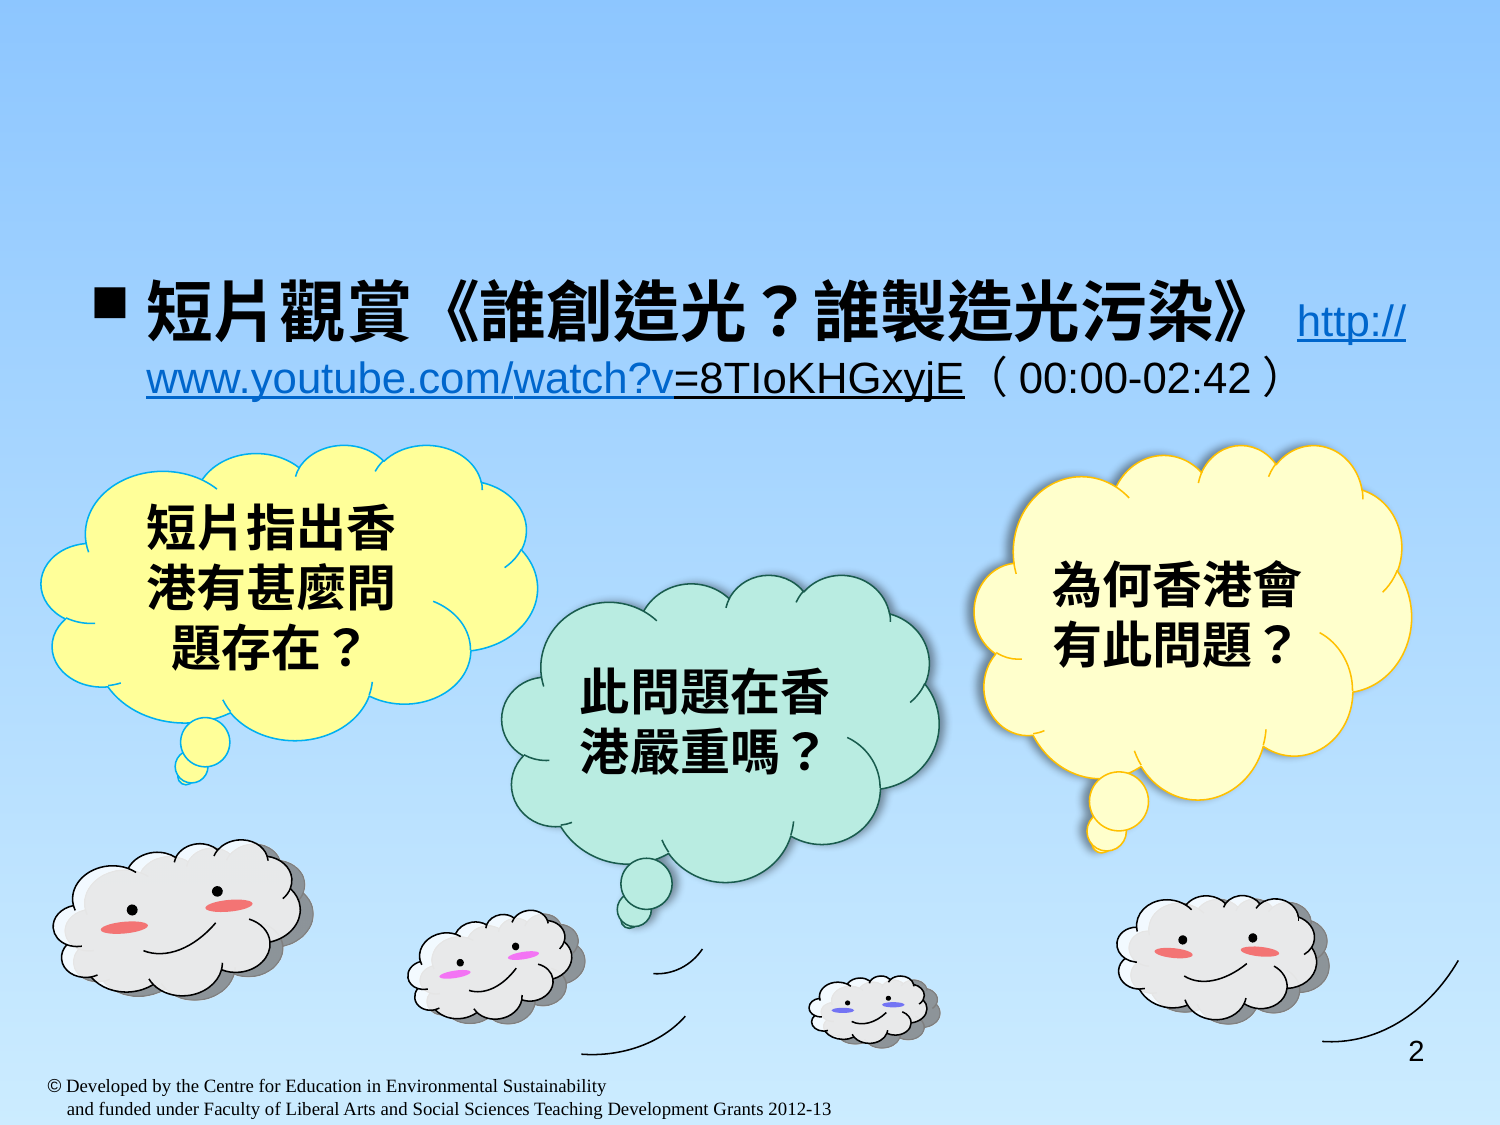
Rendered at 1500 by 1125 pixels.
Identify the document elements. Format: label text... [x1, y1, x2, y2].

slide_number 2 [1143, 1024, 1440, 1103]
text_box 此問題在香港嚴重嗎？ [501, 575, 940, 929]
text_box 為何香港會有此問題？ [974, 445, 1412, 853]
list 短片觀賞《誰創造光？誰製造光污染》http://www.youtube.com/watch?v=8TIoKHGxyjE（00:00-02:42） [74, 262, 1426, 870]
text_box 短片指出香港有甚麼問題存在？ [40, 445, 538, 785]
text_box © Developed by the Centre for Education in Environmental Sustainability and funded under Faculty of Liberal Arts and Social Sciences Teaching Development Grants 2012-13 [33, 1066, 852, 1125]
